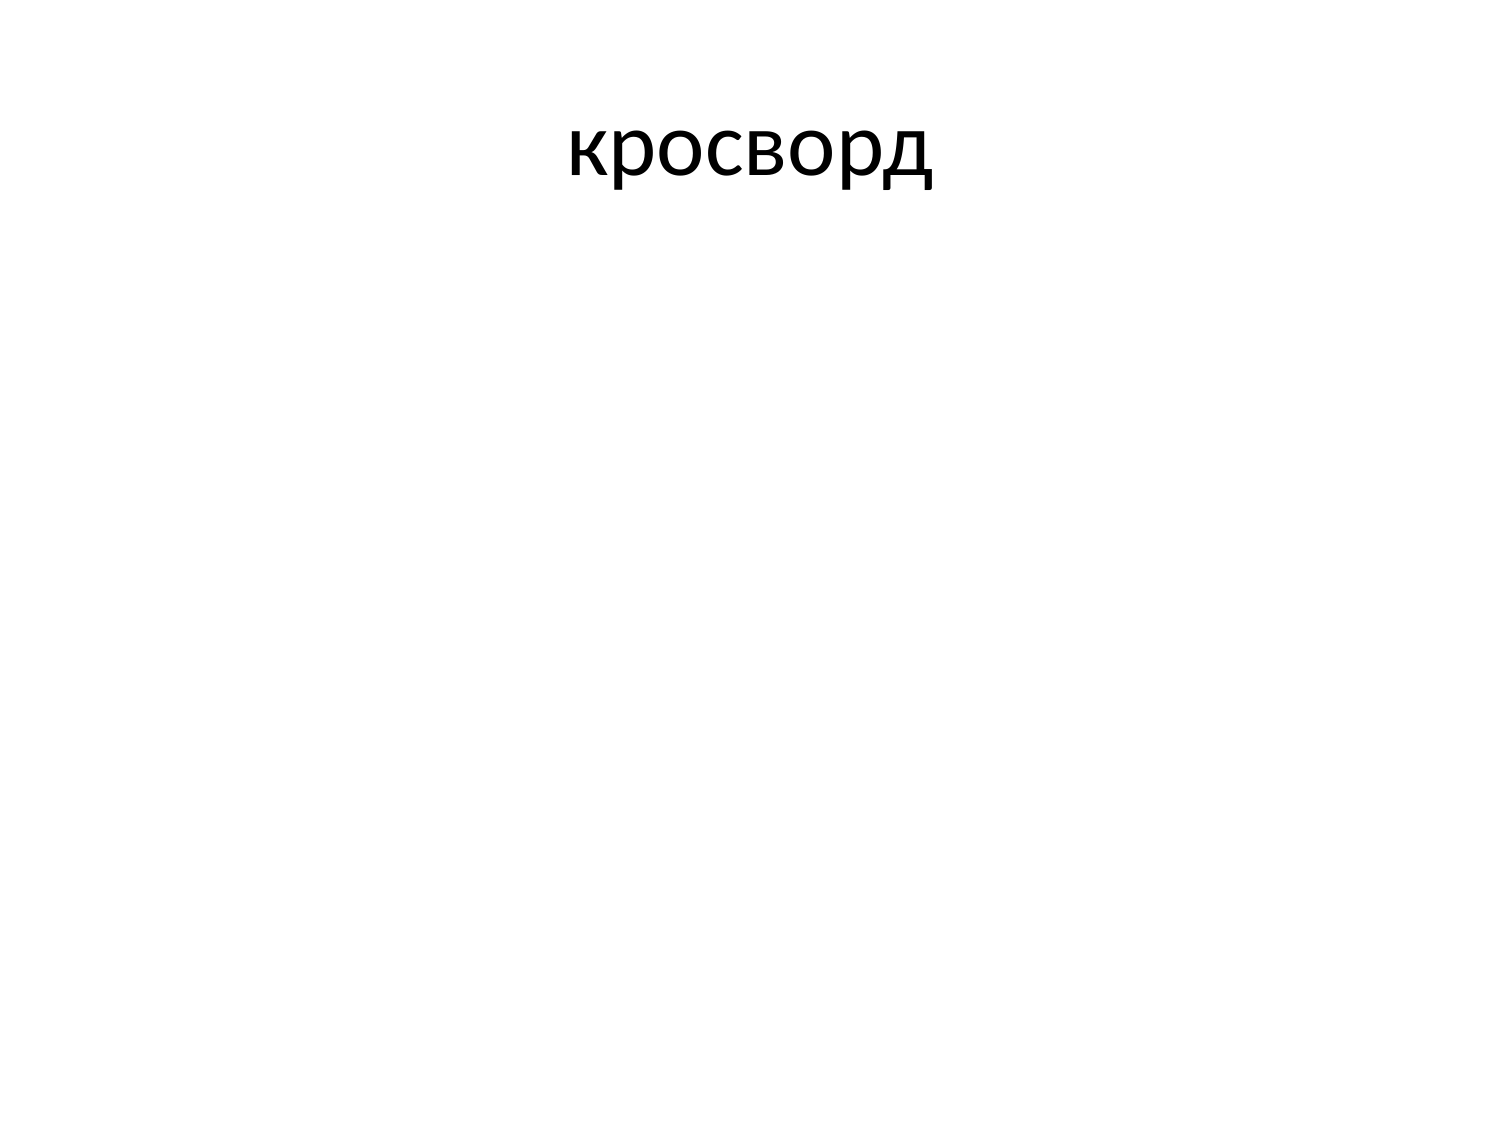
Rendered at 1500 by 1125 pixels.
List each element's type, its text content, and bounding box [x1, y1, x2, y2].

title кросворд [74, 44, 1426, 233]
